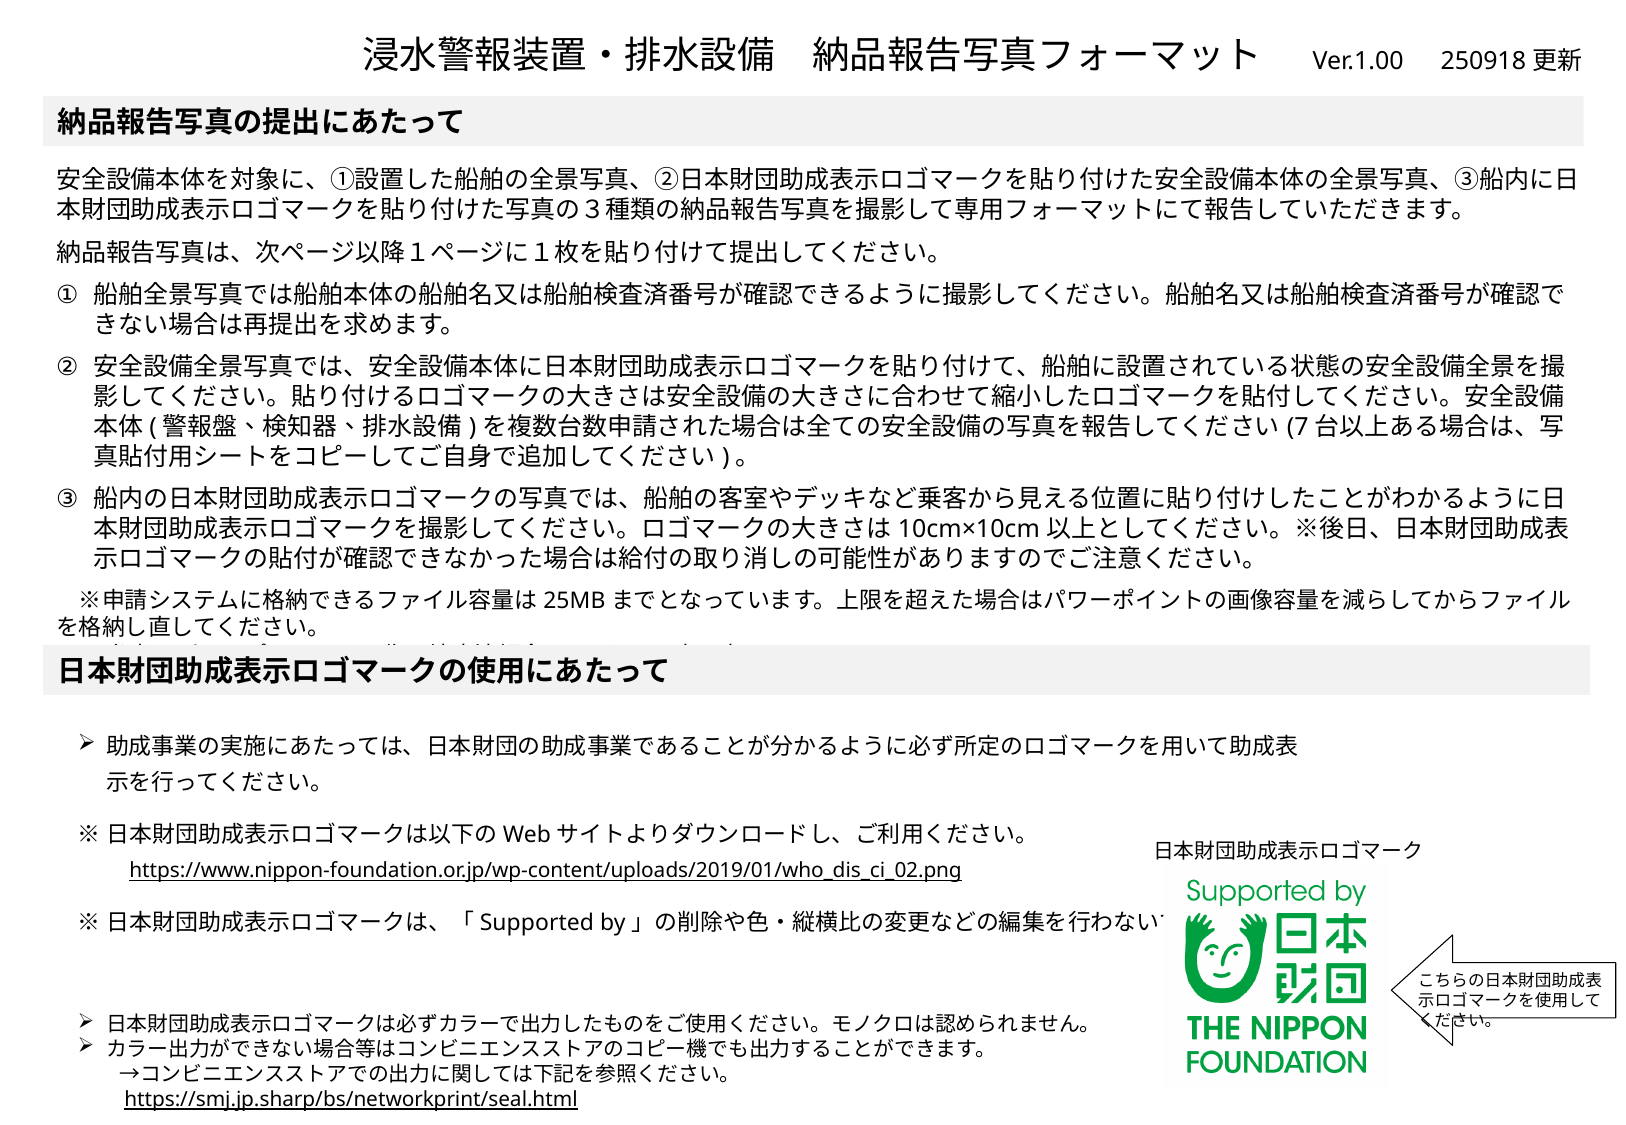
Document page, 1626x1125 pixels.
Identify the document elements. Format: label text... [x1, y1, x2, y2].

text_box 浸水警報装置・排水設備 納品報告写真フォーマット [43, 24, 1582, 84]
text_box 納品報告写真の提出にあたって [43, 96, 1584, 146]
text_box 日本財団助成表示ロゴマークの使用にあたって [43, 645, 1591, 695]
text_box 安全設備本体を対象に、①設置した船舶の全景写真、②日本財団助成表示ロゴマークを貼り付けた安全設備本体の全景写真、③船内に日本財団助成表示ロゴマークを貼り付けた写真の３種類の納品報告写真を撮影して専用フォーマットにて報告していただきます。 納品報告写真は、次ページ以降１ページに１枚を貼り付けて提出してください。 船舶全景写真では船舶本体の船舶名又は船舶検査済番号が確認できるように撮影してください。船舶名又は船舶検査済番号が確認できない場合は再提出を求めます。 安全設備全景写真では、安全設備本体に日本財団助成表示ロゴマークを貼り付けて、船舶に設置されている状態の安全設備全景を撮影してください。貼り付けるロゴマークの大きさは安全設備の大きさに合わせて縮小したロゴマークを貼付してください。安全設備本体(警報盤、検知器、排水設備)を複数台数申請された場合は全ての安全設備の写真を報告してください(7台以上ある場合は、写真貼付用シートをコピーしてご自身で追加してください)。 船内の日本財団助成表示ロゴマークの写真では、船舶の客室やデッキなど乗客から見える位置に貼り付けしたことがわかるように日本財団助成表示ロゴマークを撮影してください。ロゴマークの大きさは10cm×10cm以上としてください。※後日、日本財団助成表示ロゴマークの貼付が確認できなかった場合は給付の取り消しの可能性がありますのでご注意ください。 ※申請システムに格納できるファイル容量は25MBまでとなっています。上限を超えた場合はパワーポイントの画像容量を減らしてからファイルを格納し直してください。 参考：パワーポイントの画像圧縮方法紹介ページ(NTT東日本) https://business.ntt-east.co.jp/bizdrive/column/dr00004-024.html [41, 156, 1604, 679]
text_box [62, 715, 1625, 1091]
text_box Ver.1.00 250918更新 [1289, 30, 1597, 82]
